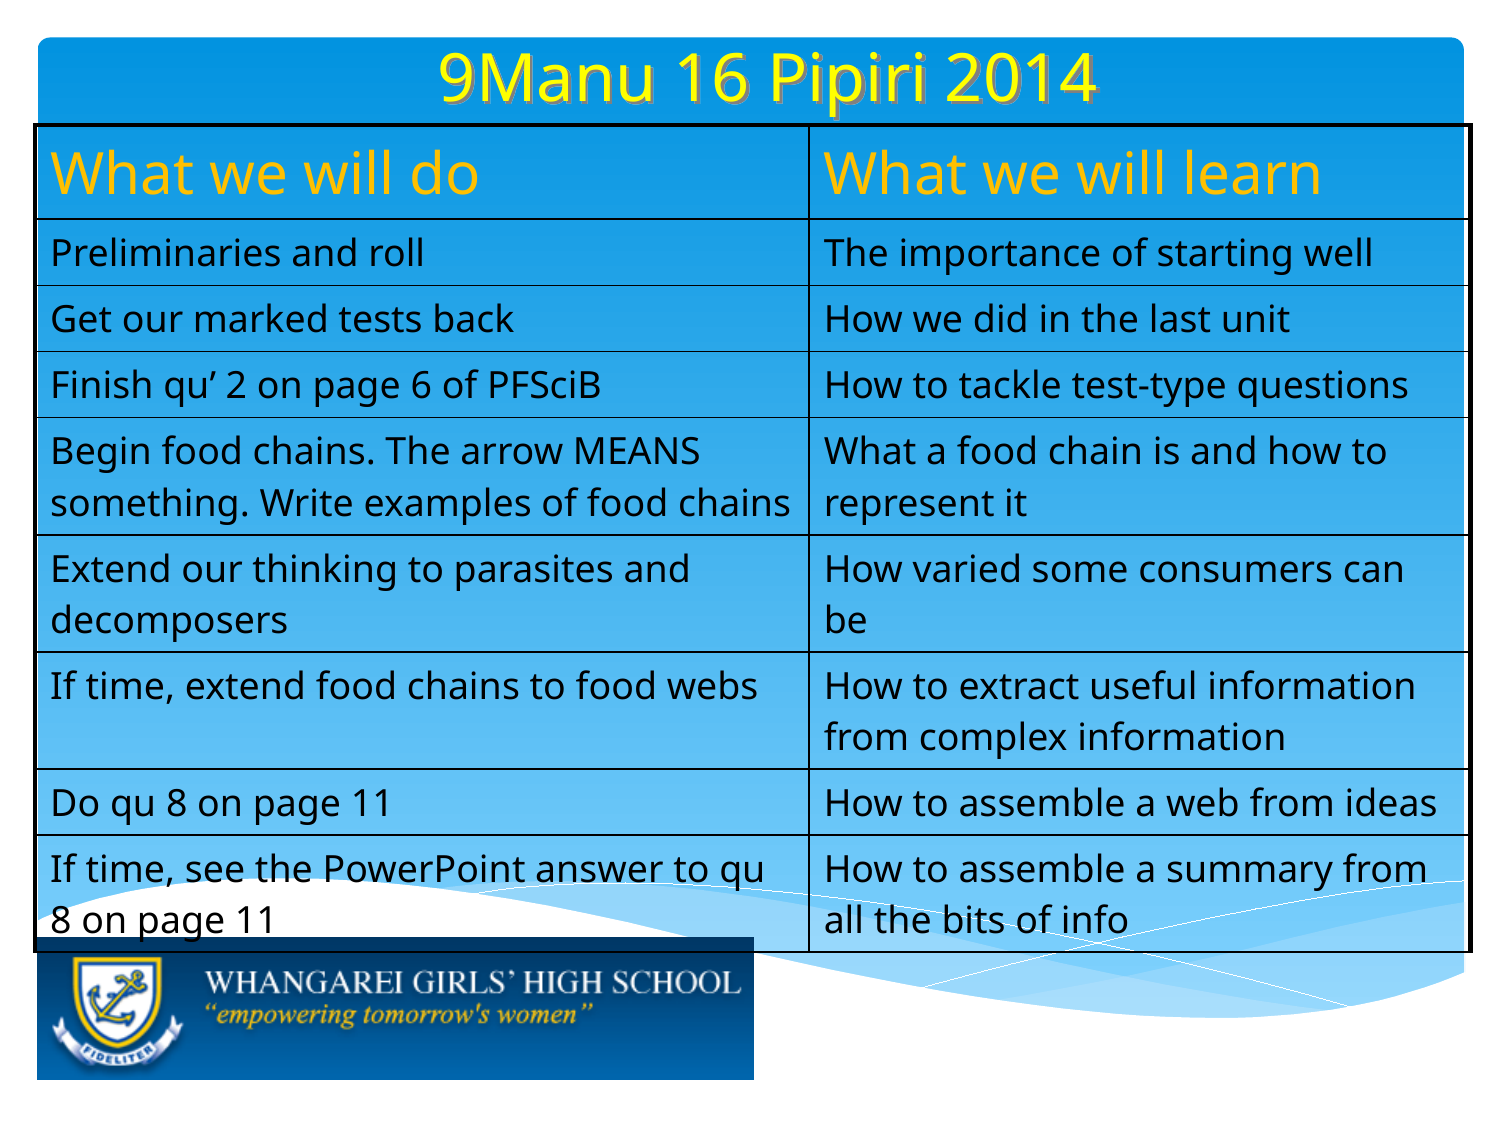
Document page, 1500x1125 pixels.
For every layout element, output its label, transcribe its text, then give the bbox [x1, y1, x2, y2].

table_cell If time, extend food chains to food webs [37, 653, 808, 768]
picture [37, 937, 754, 1080]
table_cell How varied some consumers can be [810, 536, 1468, 651]
table_header What we will learn [810, 127, 1468, 218]
table_cell The importance of starting well [810, 220, 1468, 285]
table_cell Begin food chains. The arrow MEANS something. Write examples of food chains [37, 418, 808, 534]
table_cell Get our marked tests back [37, 286, 808, 351]
table_cell How to tackle test-type questions [810, 352, 1468, 417]
table_cell If time, see the PowerPoint answer to qu 8 on page 11 [37, 836, 808, 951]
table_cell How we did in the last unit [810, 286, 1468, 351]
text_box 9Manu 16 Pipiri 2014 [162, 24, 1375, 123]
table_cell What a food chain is and how to represent it [810, 418, 1468, 534]
table_cell How to assemble a web from ideas [810, 770, 1468, 834]
table_cell How to assemble a summary from all the bits of info [810, 836, 1468, 951]
table_cell Finish qu’ 2 on page 6 of PFSciB [37, 352, 808, 417]
table_cell How to extract useful information from complex information [810, 653, 1468, 768]
table_cell Preliminaries and roll [37, 220, 808, 285]
table_cell Extend our thinking to parasites and decomposers [37, 536, 808, 651]
table_header What we will do [37, 127, 808, 218]
table_cell Do qu 8 on page 11 [37, 770, 808, 834]
